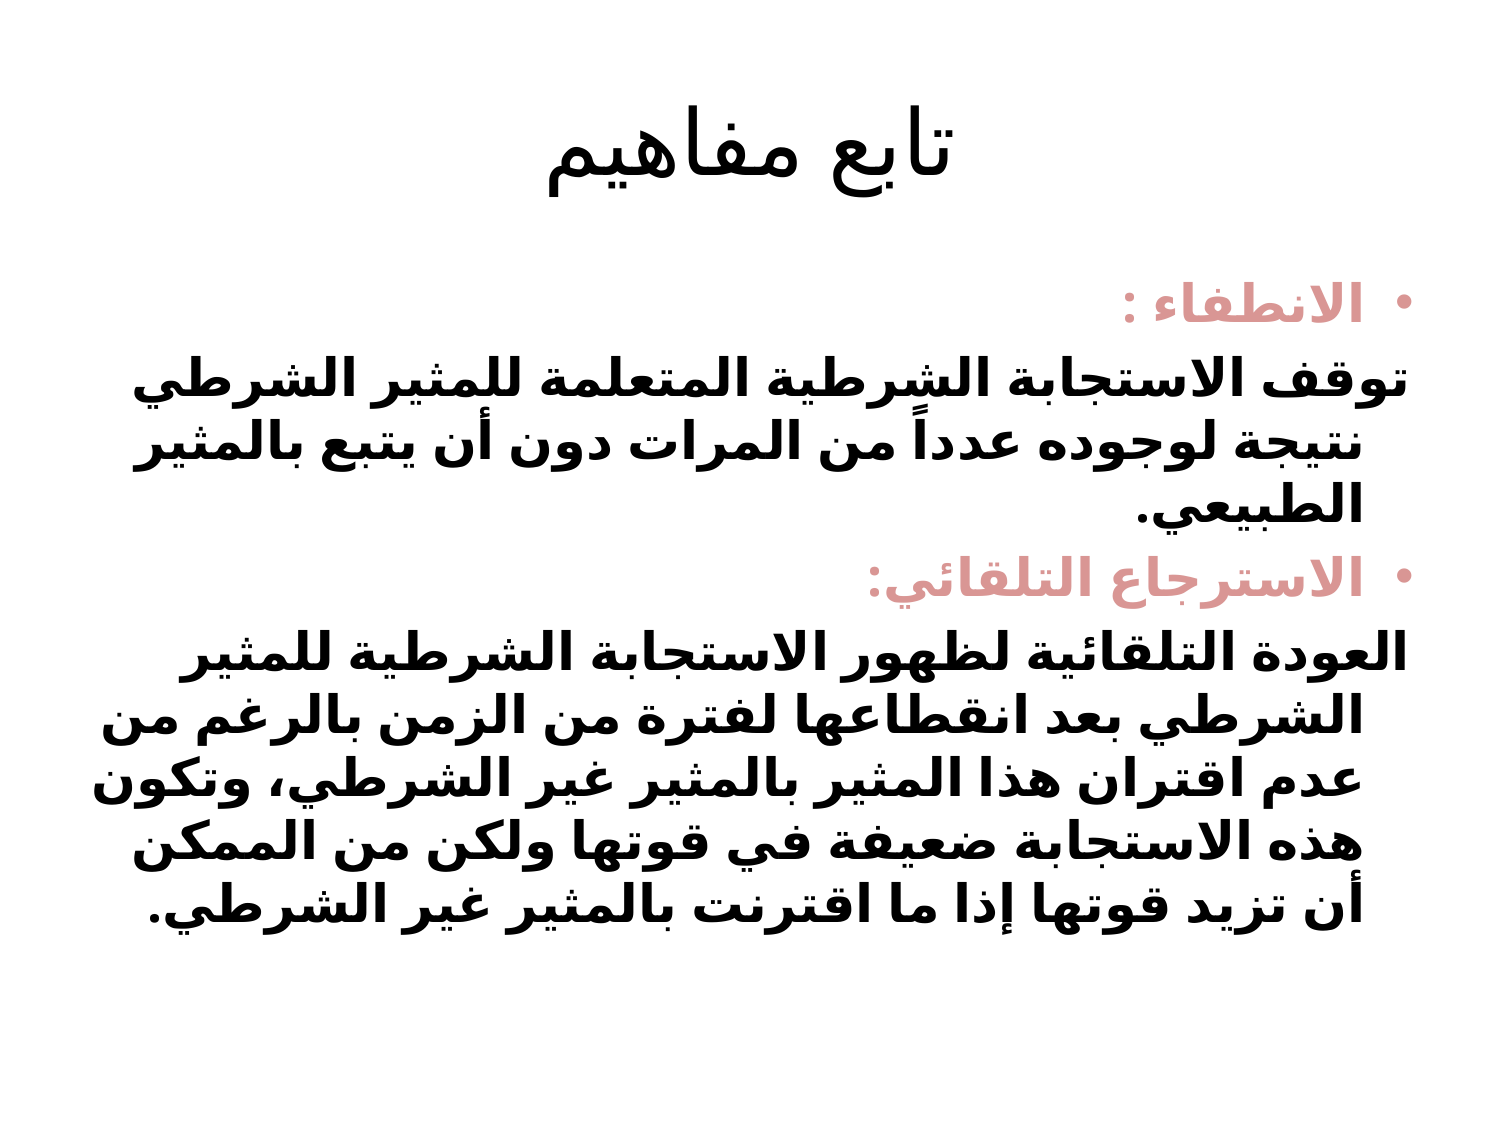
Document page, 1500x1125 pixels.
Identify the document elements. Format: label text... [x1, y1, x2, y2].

list الانطفاء : توقف الاستجابة الشرطية المتعلمة للمثير الشرطي نتيجة لوجوده عدداً من المرات دون أن يتبع بالمثير الطبيعي. الاسترجاع التلقائي: العودة التلقائية لظهور الاستجابة الشرطية للمثير الشرطي بعد انقطاعها لفترة من الزمن بالرغم من عدم اقتران هذا المثير بالمثير غير الشرطي، وتكون هذه الاستجابة ضعيفة في قوتها ولكن من الممكن أن تزيد قوتها إذا ما اقترنت بالمثير غير الشرطي. [75, 262, 1425, 1005]
title تابع مفاهيم [75, 45, 1425, 233]
